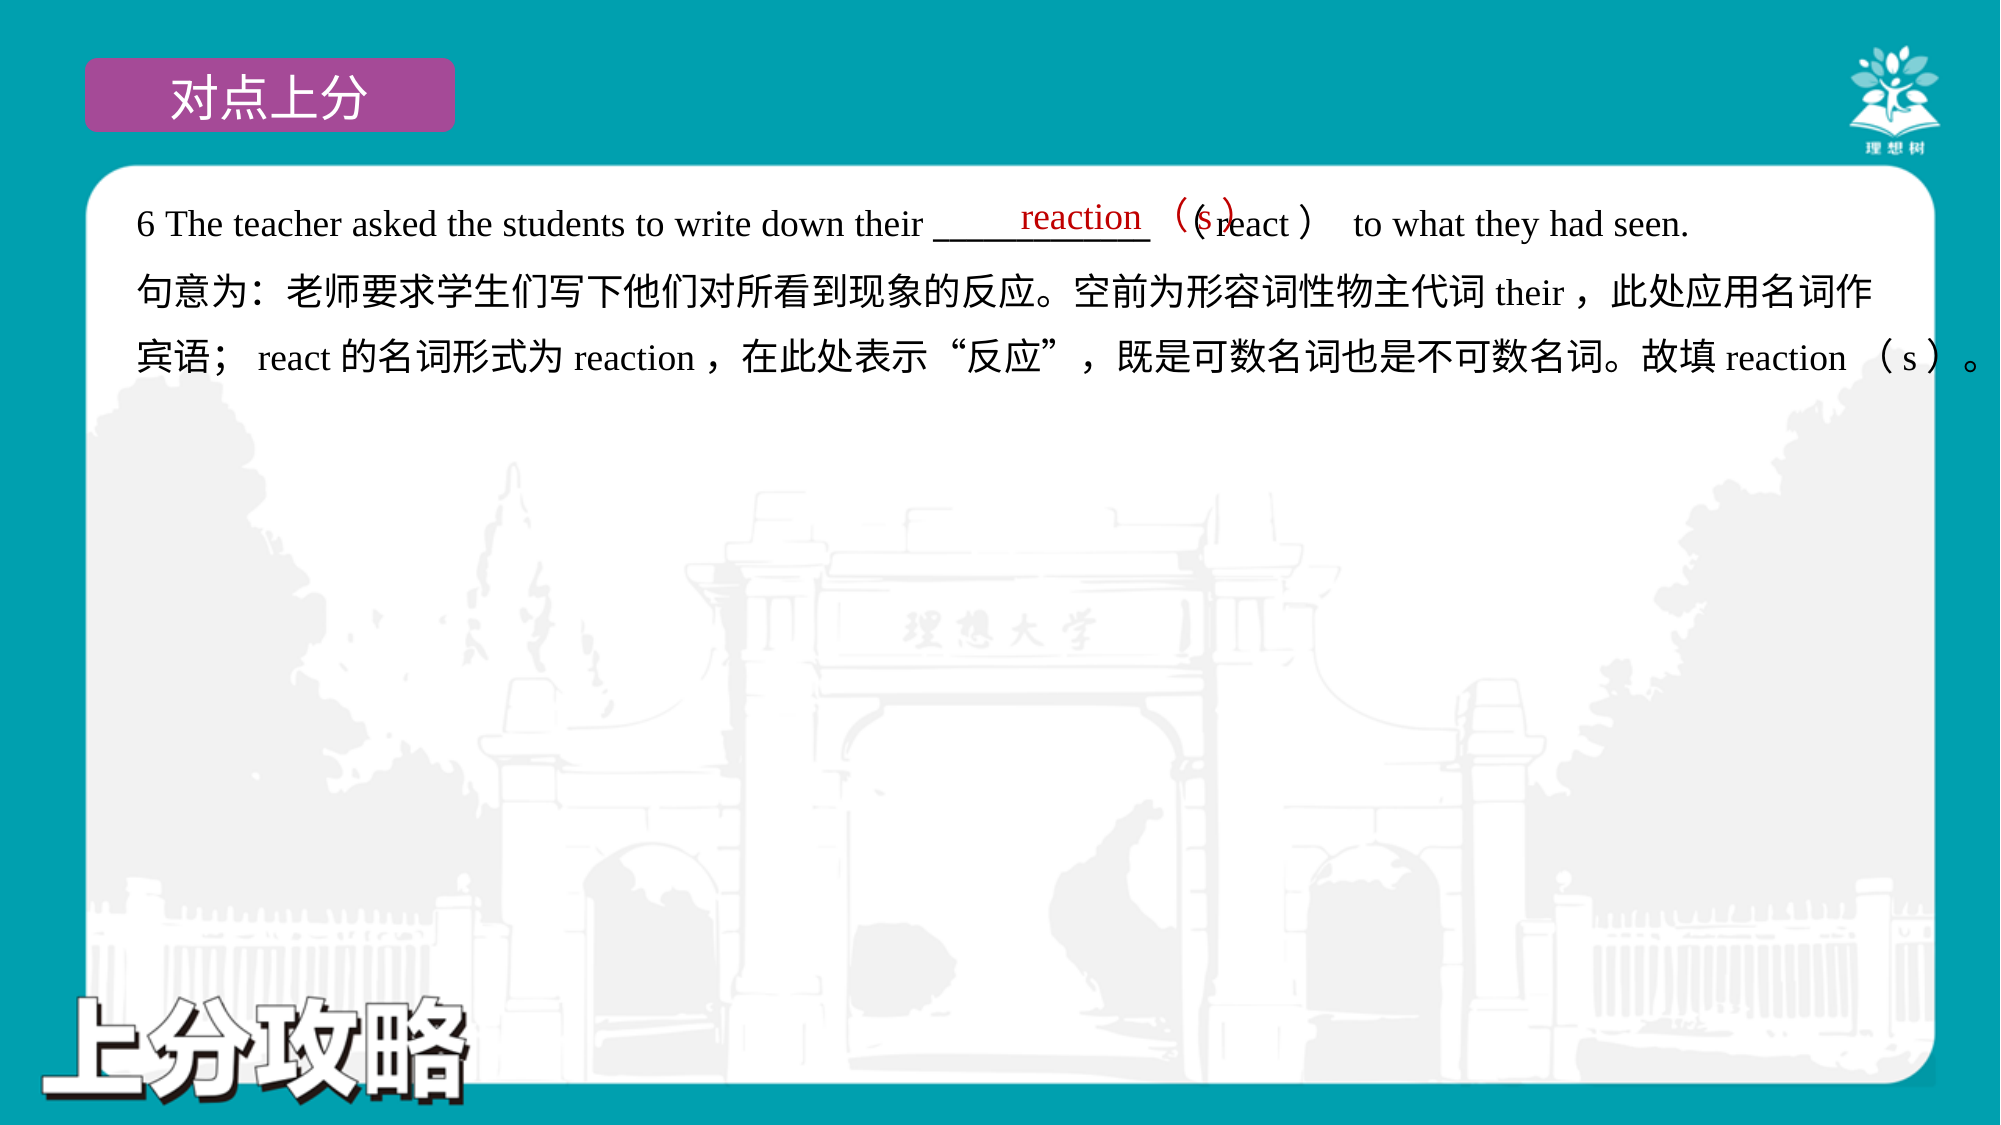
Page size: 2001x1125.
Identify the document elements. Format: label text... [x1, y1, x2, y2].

text_box 6 The teacher asked the students to write down their _____________ （react） to what they had seen. [136, 176, 1865, 237]
picture [0, 0, 2000, 1125]
text_box reaction（s） [1020, 170, 1259, 230]
text_box 句意为：老师要求学生们写下他们对所看到现象的反应。空前为形容词性物主代词their，此处应用名词作 宾语；react的名词形式为reaction，在此处表示“反应”，既是可数名词也是不可数名词。故填reaction（s）。 [136, 244, 1865, 372]
